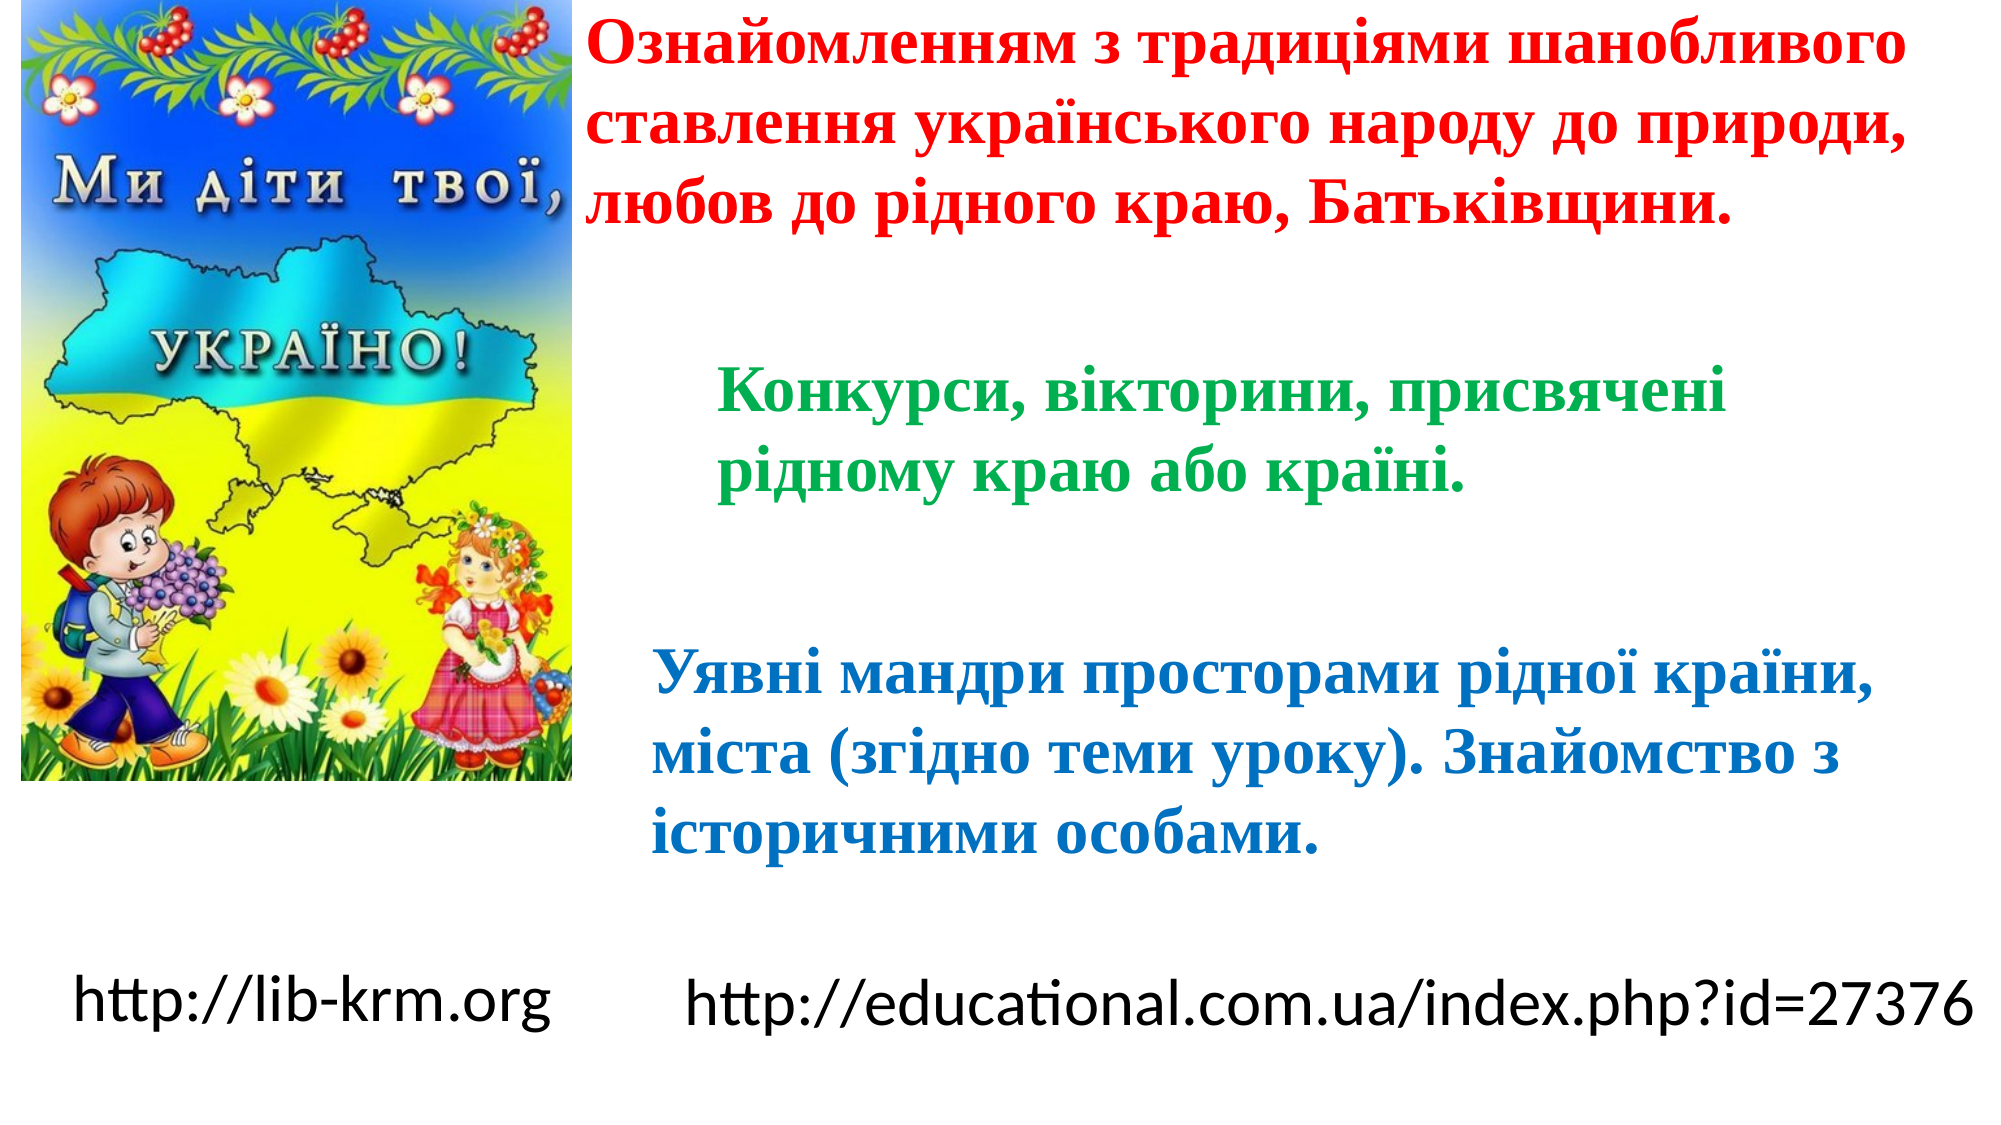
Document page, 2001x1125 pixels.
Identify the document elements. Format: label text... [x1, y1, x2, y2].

text_box Уявні мандри просторами рідної країни, міста (згідно теми уроку). Знайомство з історичними особами. [636, 619, 1957, 874]
text_box http://lib-krm.org [57, 947, 568, 1043]
text_box Конкурси, вікторини, присвячені рідному краю або країні. [702, 337, 1891, 512]
text_box Ознайомленням з традиціями шанобливого ставлення українського народу до природи, любов до рідного краю, Батьківщини. [572, 0, 1957, 244]
text_box http://educational.com.ua/index.php?id=27376 [670, 951, 1991, 1047]
picture [21, 0, 572, 781]
